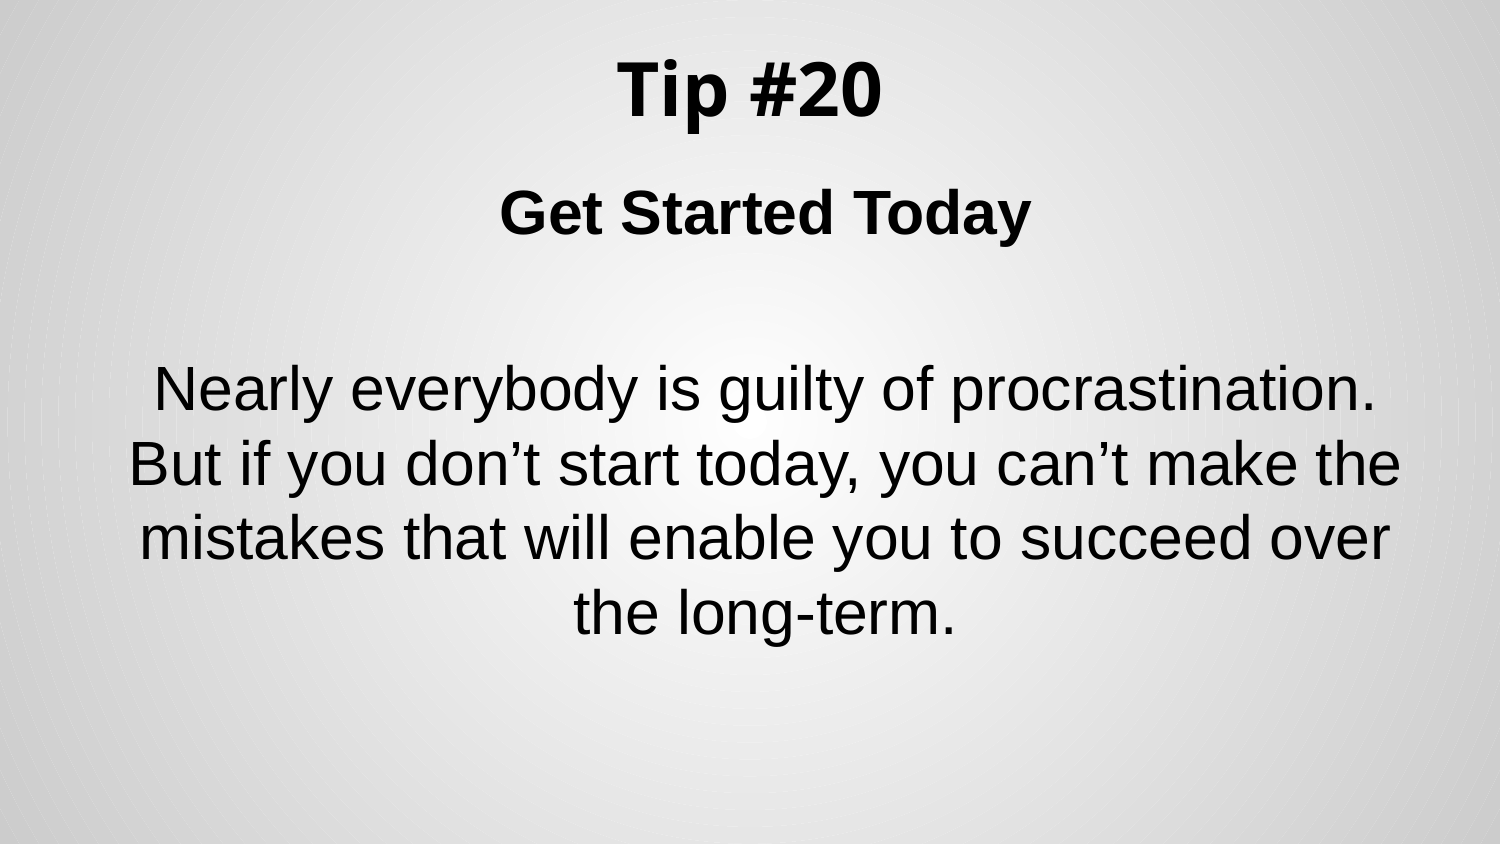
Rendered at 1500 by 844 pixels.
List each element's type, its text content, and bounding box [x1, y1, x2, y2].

title Tip #20 [75, 27, 1425, 147]
list Get Started Today Nearly everybody is guilty of procrastination. But if you don’t start today, you can’t make the mistakes that will enable you to succeed over the long-term. [85, 70, 1447, 788]
